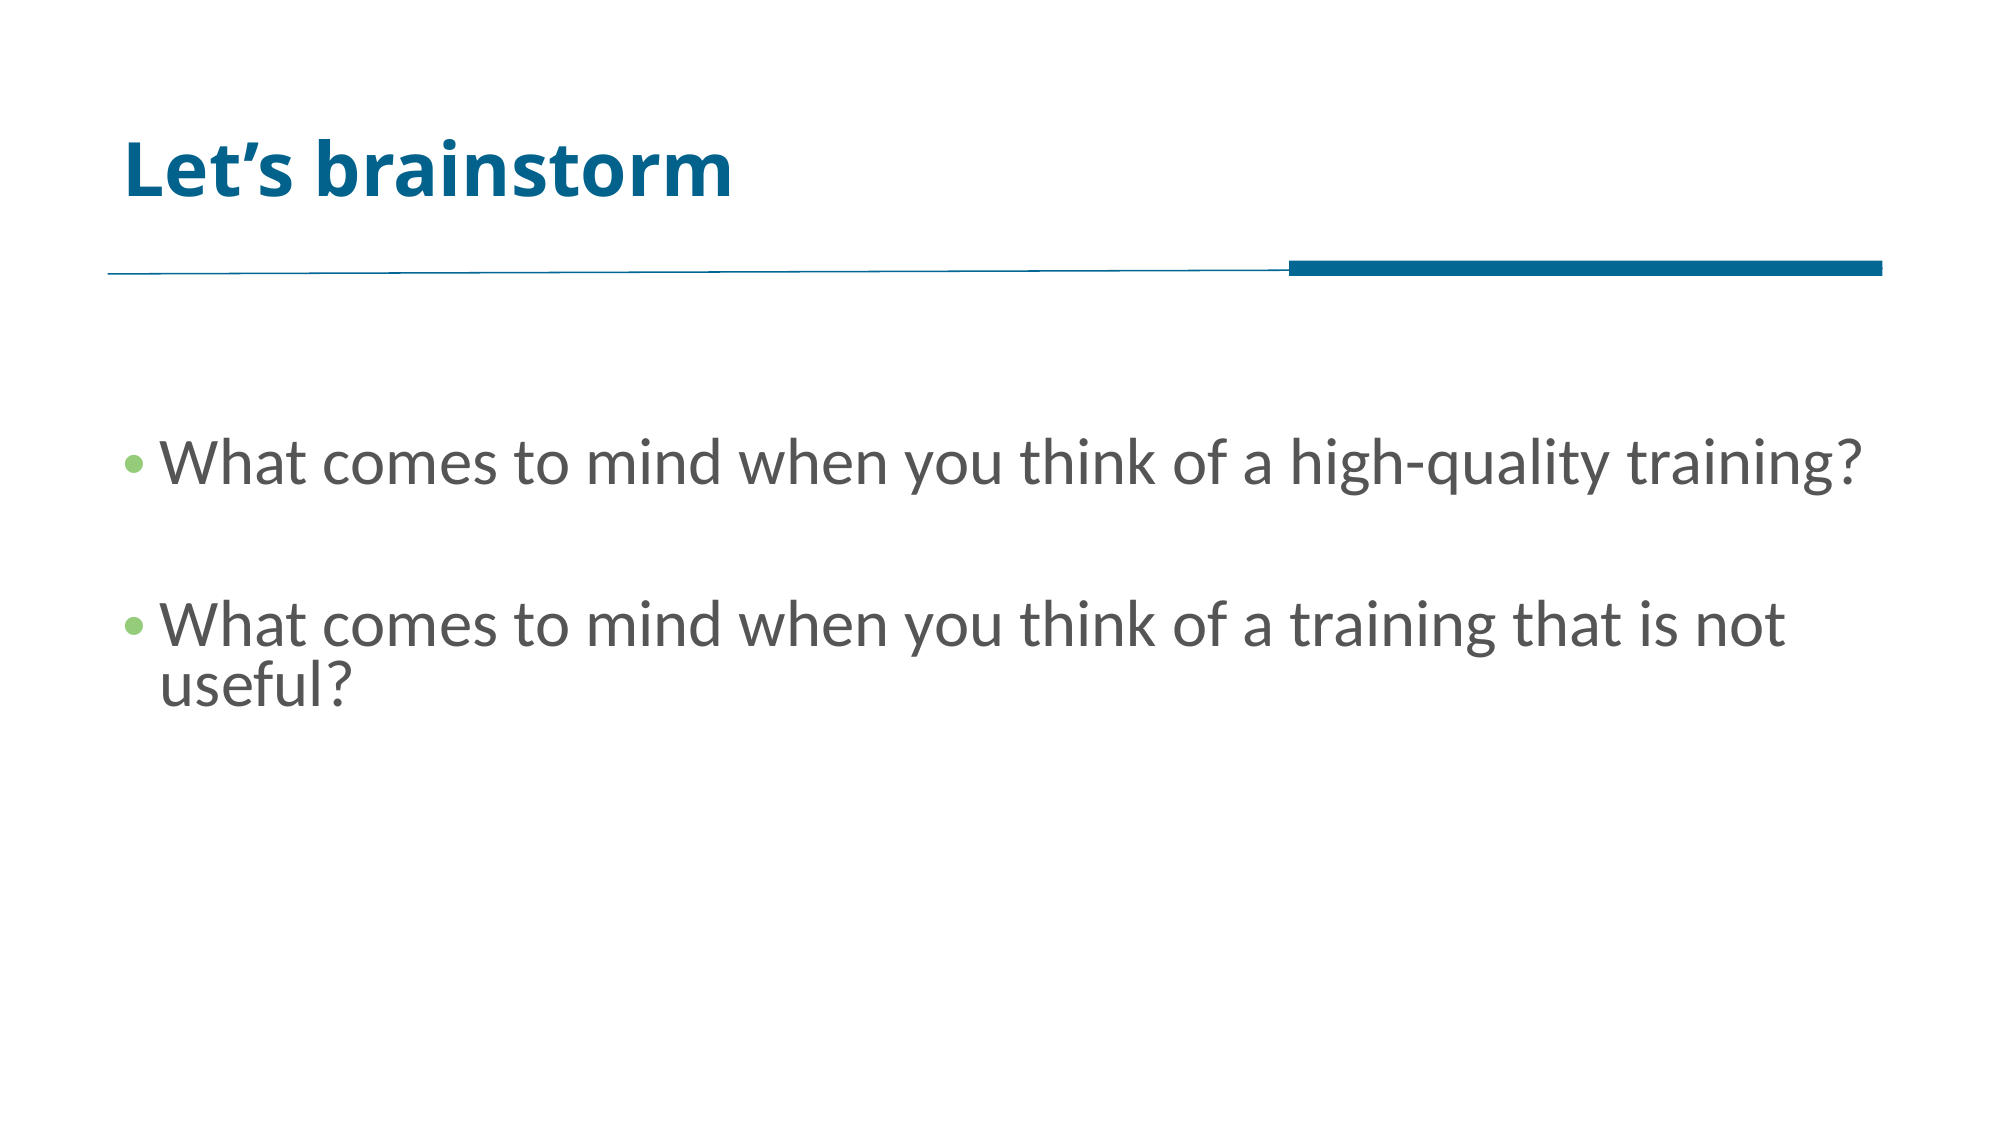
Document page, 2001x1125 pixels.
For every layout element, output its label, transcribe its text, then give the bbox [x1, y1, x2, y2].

list What comes to mind when you think of a high-quality training? What comes to mind when you think of a training that is not useful? [107, 428, 1883, 1048]
title Let’s brainstorm [107, 59, 1833, 278]
